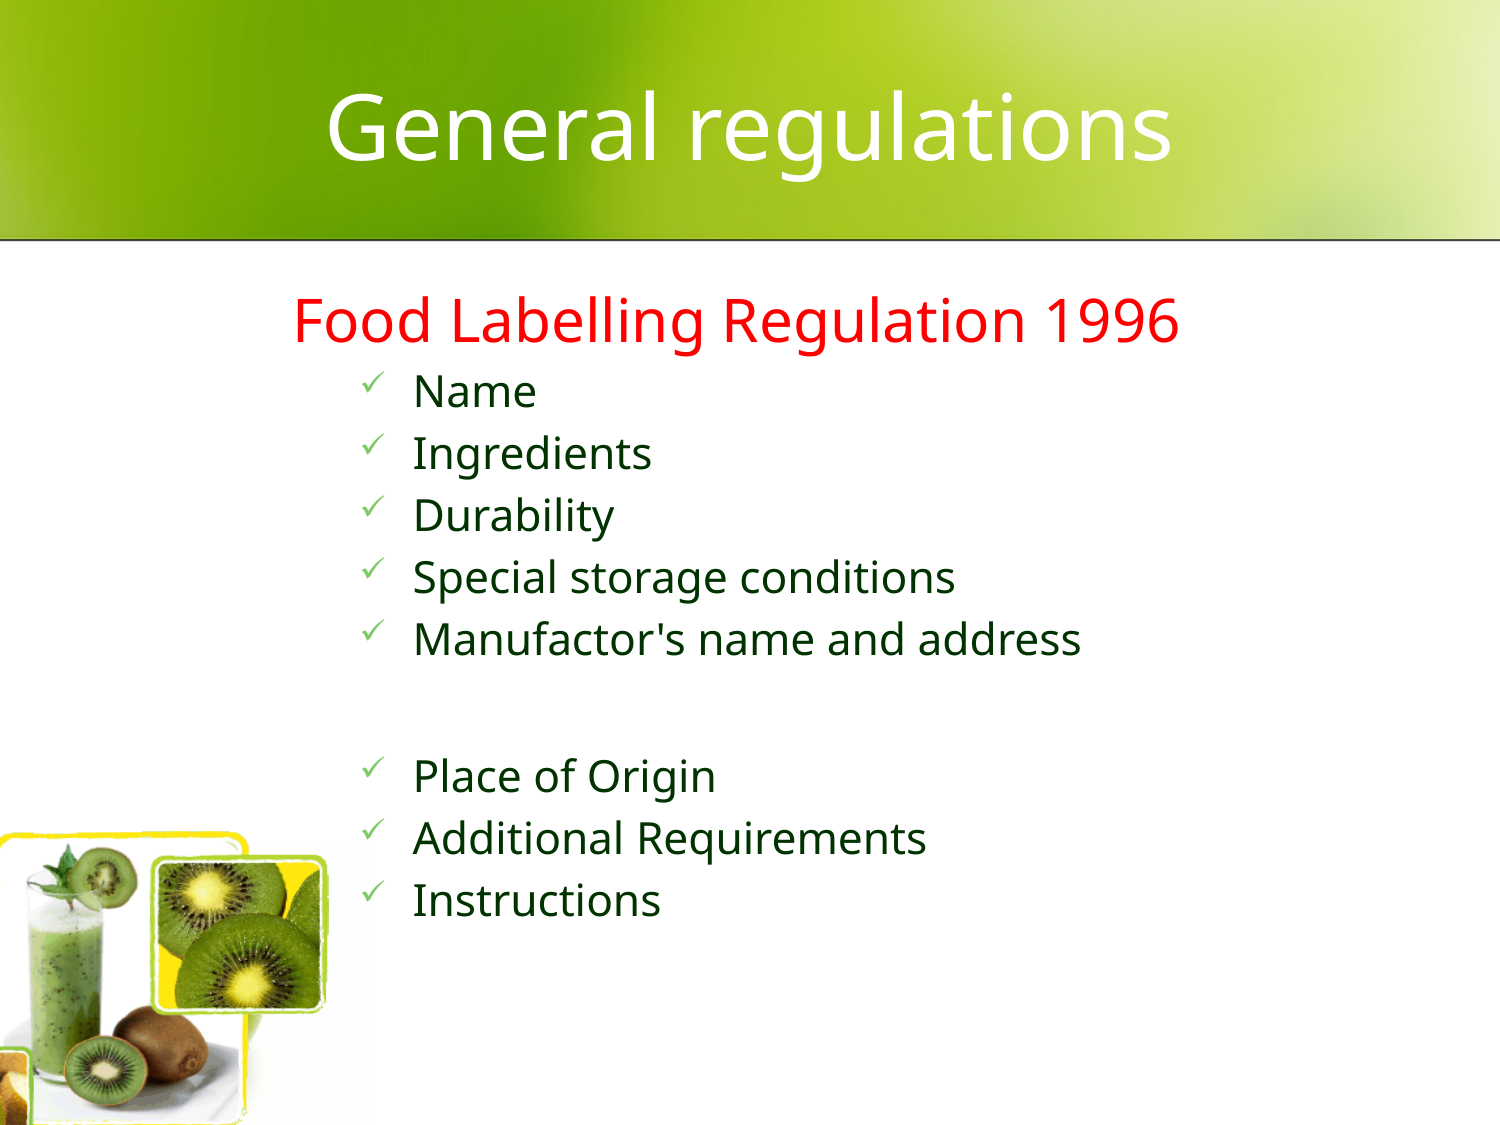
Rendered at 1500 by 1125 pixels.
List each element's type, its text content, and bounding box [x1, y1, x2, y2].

picture [0, 0, 1500, 1125]
title General regulations [62, 48, 1438, 200]
list Food Labelling Regulation 1996 Name Ingredients Durability Special storage conditions Manufactor's name and address Place of Origin Additional Requirements Instructions [277, 274, 1383, 938]
